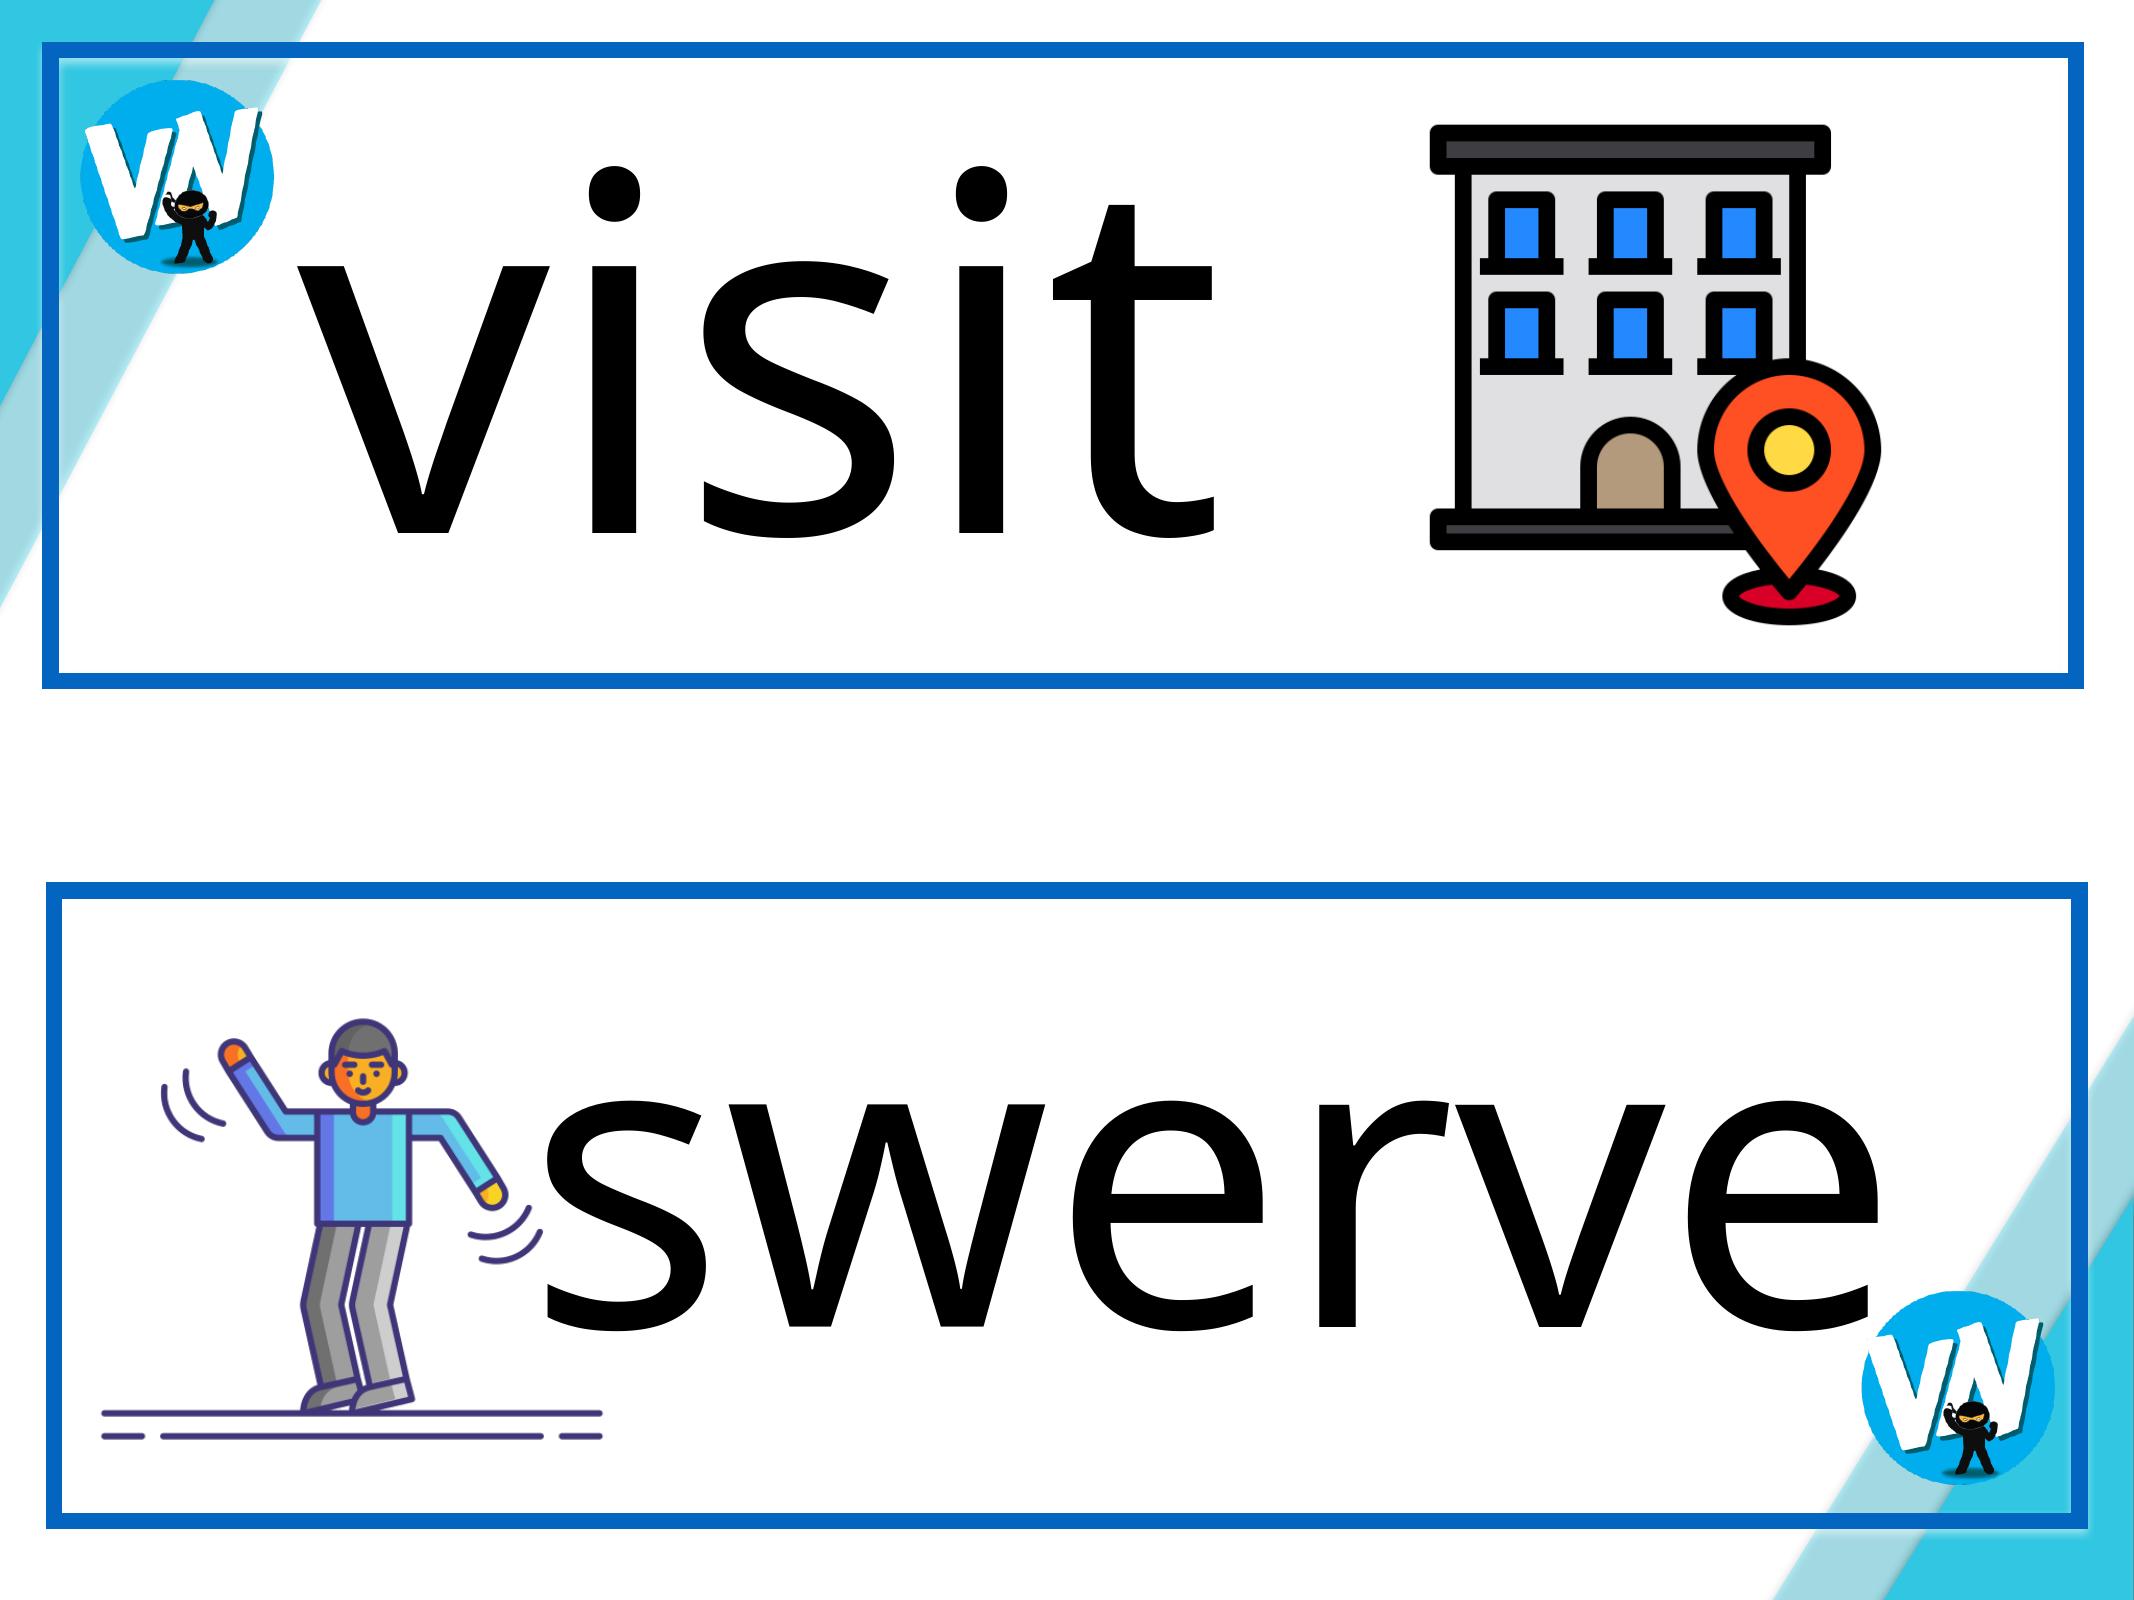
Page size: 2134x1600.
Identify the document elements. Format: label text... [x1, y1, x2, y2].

text_box swerve [200, 904, 1956, 1420]
picture [85, 962, 620, 1497]
text_box [86, 50, 2076, 681]
text_box [86, 890, 1956, 956]
picture [1837, 1288, 2080, 1488]
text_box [0, 0, 78, 1544]
text_box [86, 1420, 1956, 1522]
picture [57, 77, 299, 278]
picture [1388, 108, 1923, 643]
text_box visit [289, 27, 1234, 642]
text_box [1963, 235, 2134, 1600]
